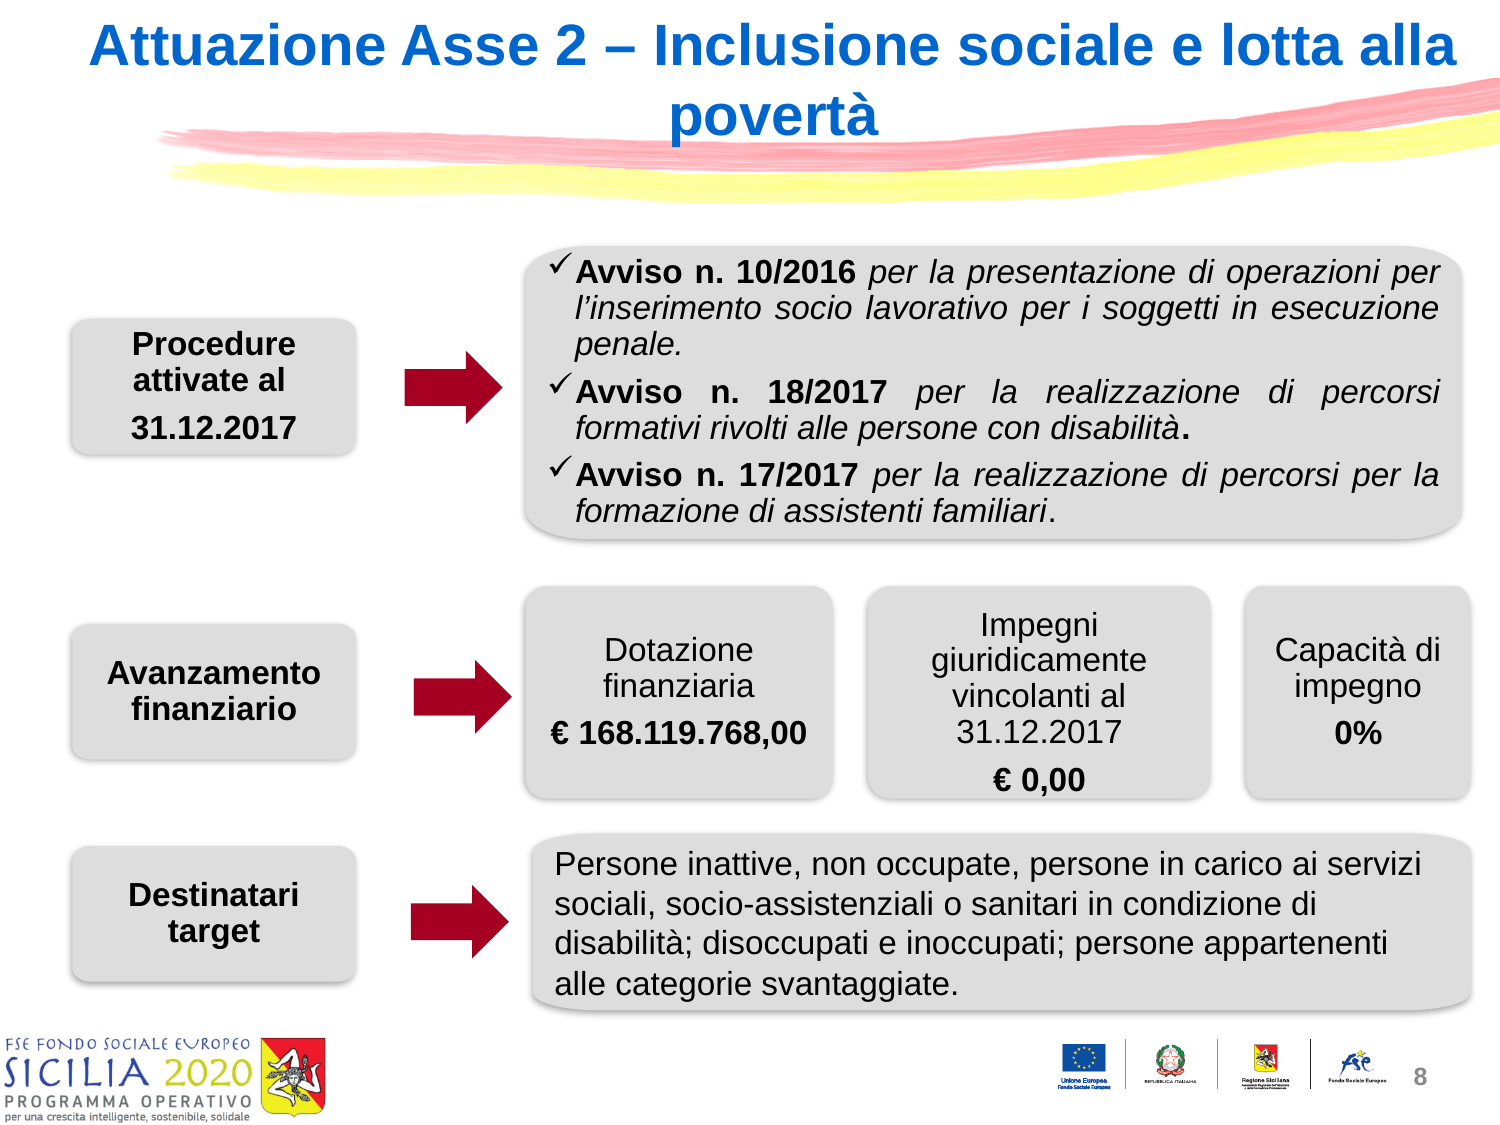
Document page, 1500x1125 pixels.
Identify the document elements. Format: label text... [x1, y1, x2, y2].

picture [1033, 1034, 1400, 1107]
text_box Impegni giuridicamente vincolanti al 31.12.2017 € 0,00 [868, 586, 1211, 799]
text_box Avanzamento finanziario [72, 623, 356, 760]
slide_number 8 [1405, 1045, 1443, 1106]
picture [100, 77, 1500, 209]
text_box Attuazione Asse 2 – Inclusione sociale e lotta alla povertà [47, 0, 1500, 225]
text_box Procedure attivate al 31.12.2017 [72, 318, 356, 455]
text_box [41, 267, 523, 361]
text_box [413, 660, 512, 734]
text_box Dotazione finanziaria € 168.119.768,00 [525, 586, 833, 799]
text_box Capacità di impegno 0% [1246, 586, 1471, 799]
text_box [404, 350, 503, 425]
text_box Avviso n. 10/2016 per la presentazione di operazioni per l’inserimento socio lavorativo per i soggetti in esecuzione penale. Avviso n. 18/2017 per la realizzazione di percorsi formativi rivolti alle persone con disabilità. Avviso n. 17/2017 per la realizzazione di percorsi per la formazione di assistenti familiari. [525, 246, 1463, 540]
text_box Destinatari target [72, 845, 356, 982]
text_box Persone inattive, non occupate, persone in carico ai servizi sociali, socio-assistenziali o sanitari in condizione di disabilità; disoccupati e inoccupati; persone appartenenti alle categorie svantaggiate. [533, 833, 1471, 1011]
text_box [410, 884, 509, 959]
picture [0, 1031, 337, 1125]
